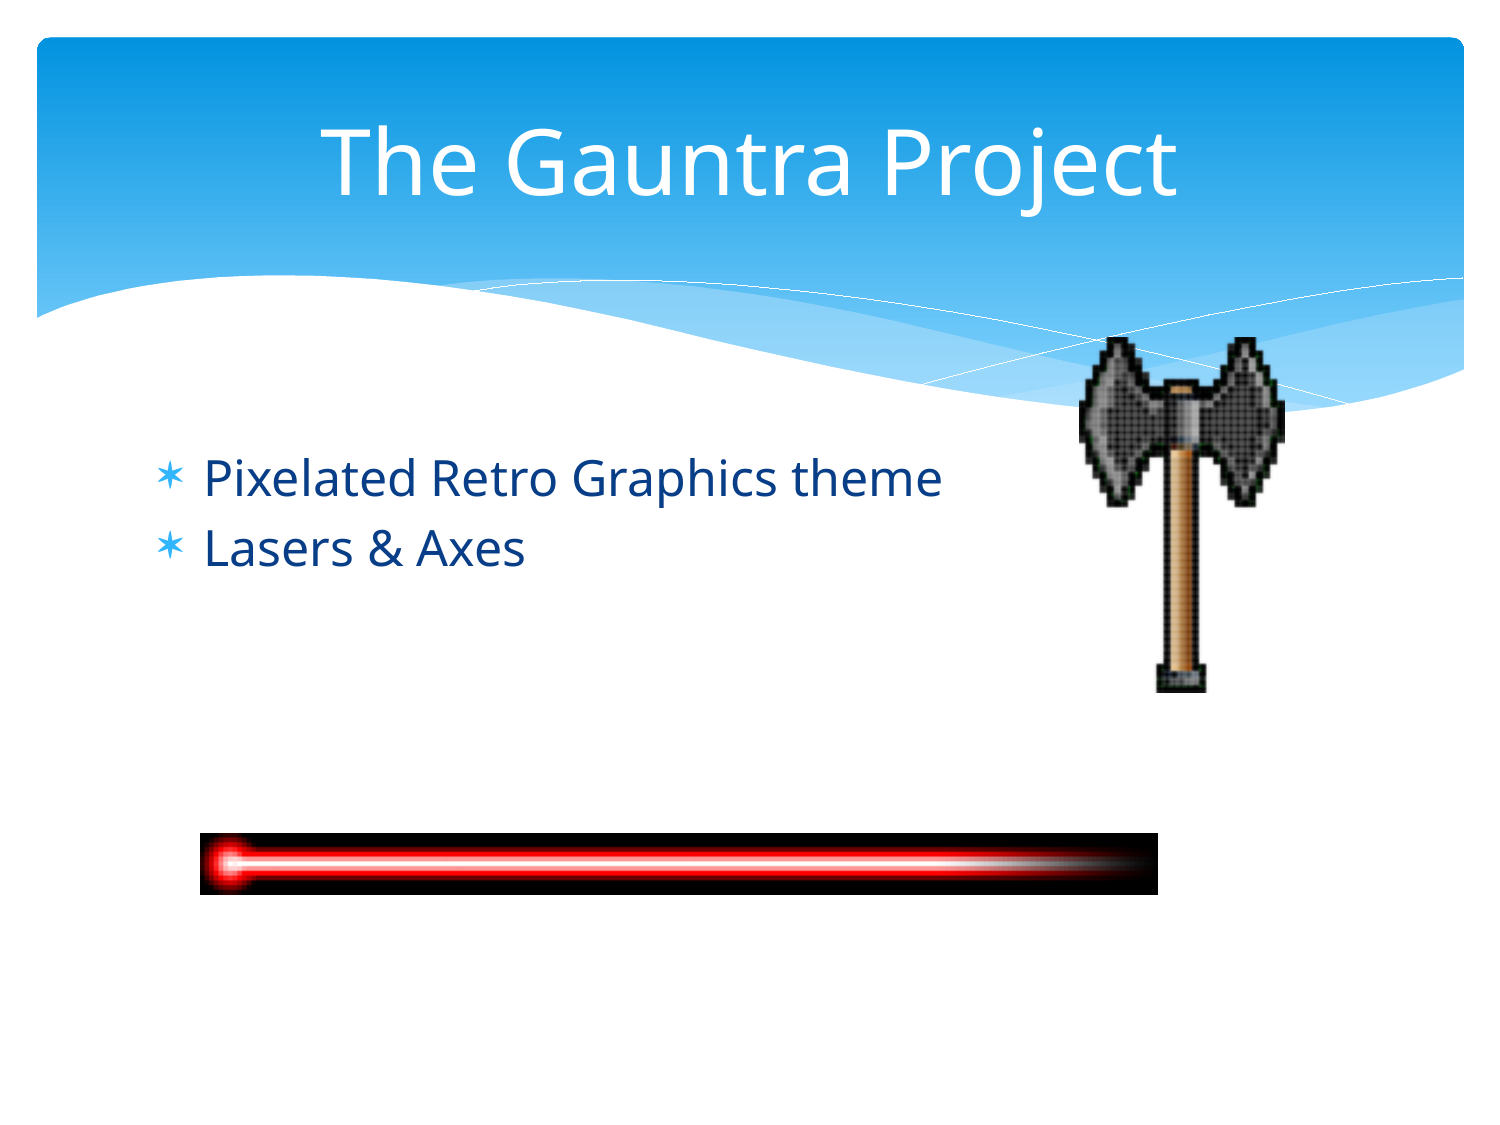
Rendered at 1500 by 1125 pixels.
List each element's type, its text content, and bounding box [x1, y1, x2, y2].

picture [200, 833, 1158, 895]
list Pixelated Retro Graphics theme Lasers & Axes [143, 438, 1359, 1005]
title The Gauntra Project [75, 55, 1425, 261]
picture [1078, 337, 1286, 693]
